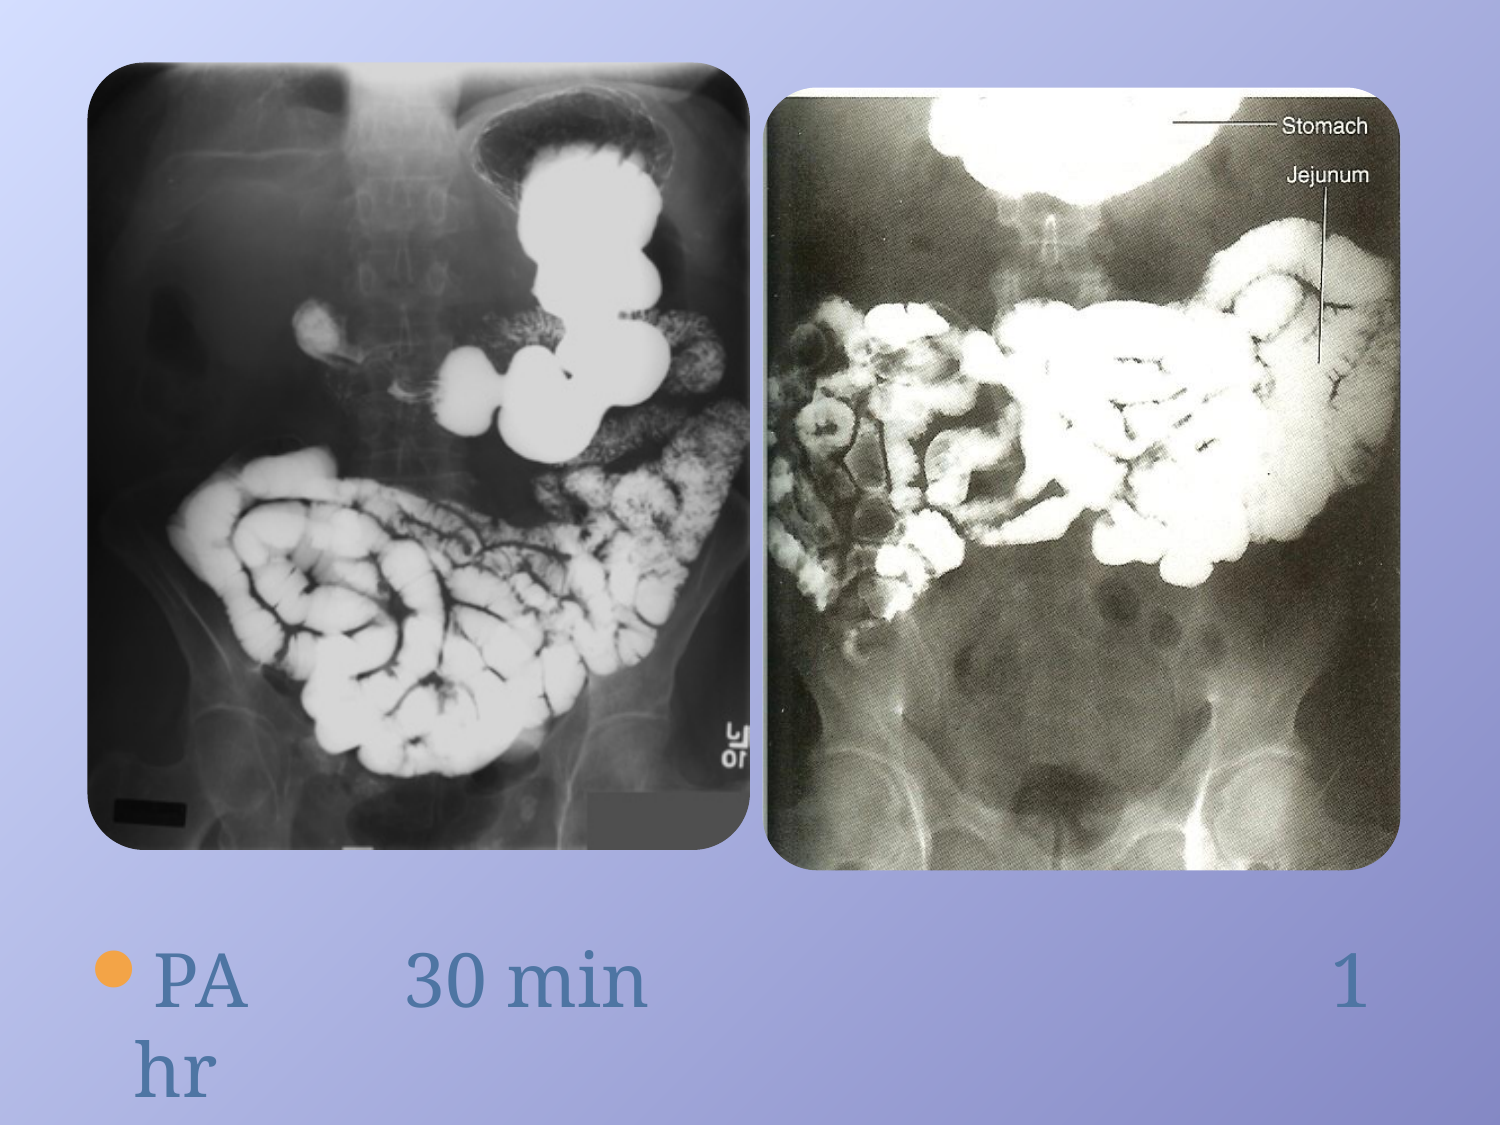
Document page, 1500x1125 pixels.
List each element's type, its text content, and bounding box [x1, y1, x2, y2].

picture [87, 62, 750, 850]
list PA 30 min 1 hr [75, 924, 1425, 1000]
picture [762, 87, 1401, 871]
